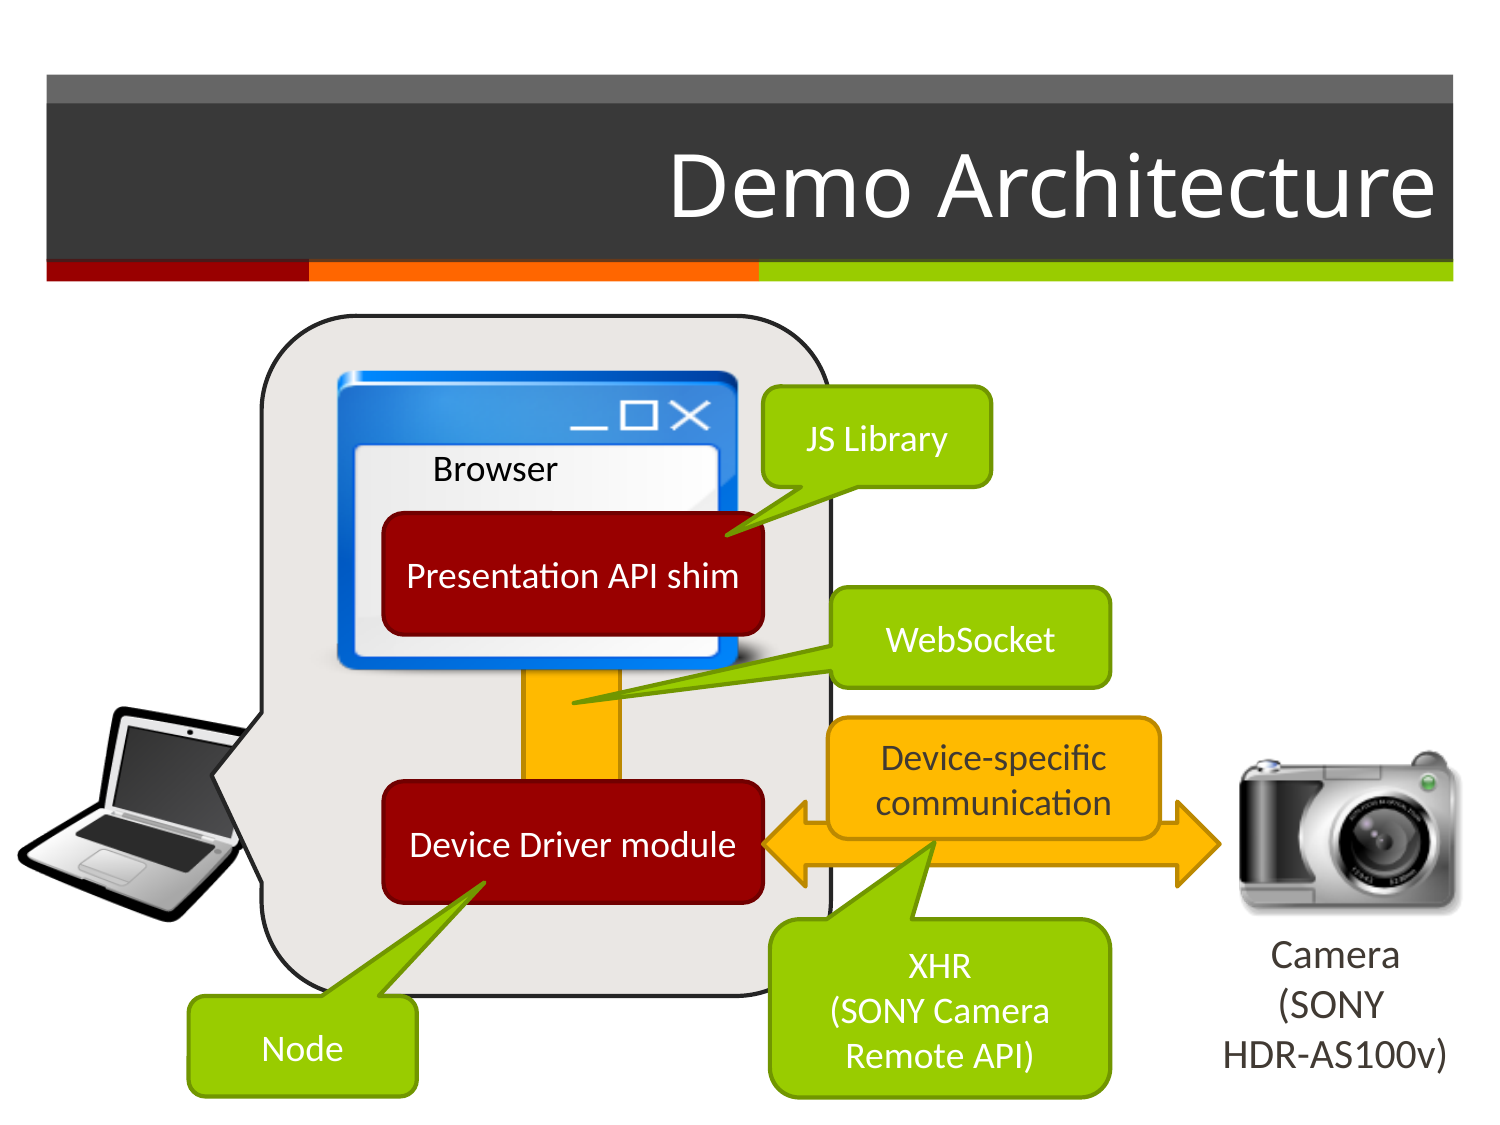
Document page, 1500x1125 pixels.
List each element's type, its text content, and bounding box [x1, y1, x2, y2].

text_box [622, 776, 825, 837]
picture [8, 280, 860, 953]
text_box [283, 776, 521, 992]
text_box [930, 799, 1222, 889]
text_box XHR (SONY Camera Remote API) [767, 840, 1113, 1100]
picture [1237, 722, 1466, 950]
text_box Node [186, 880, 487, 1099]
text_box [386, 851, 834, 999]
text_box WebSocket [864, 585, 1113, 690]
text_box JS Library [864, 384, 994, 490]
text_box Camera (SONY HDR-AS100v) [1207, 919, 1464, 1085]
text_box Device-specific communication [825, 715, 1163, 842]
text_box [760, 799, 930, 889]
text_box Device Driver module [381, 779, 766, 905]
title Demo Architecture [46, 103, 1454, 263]
